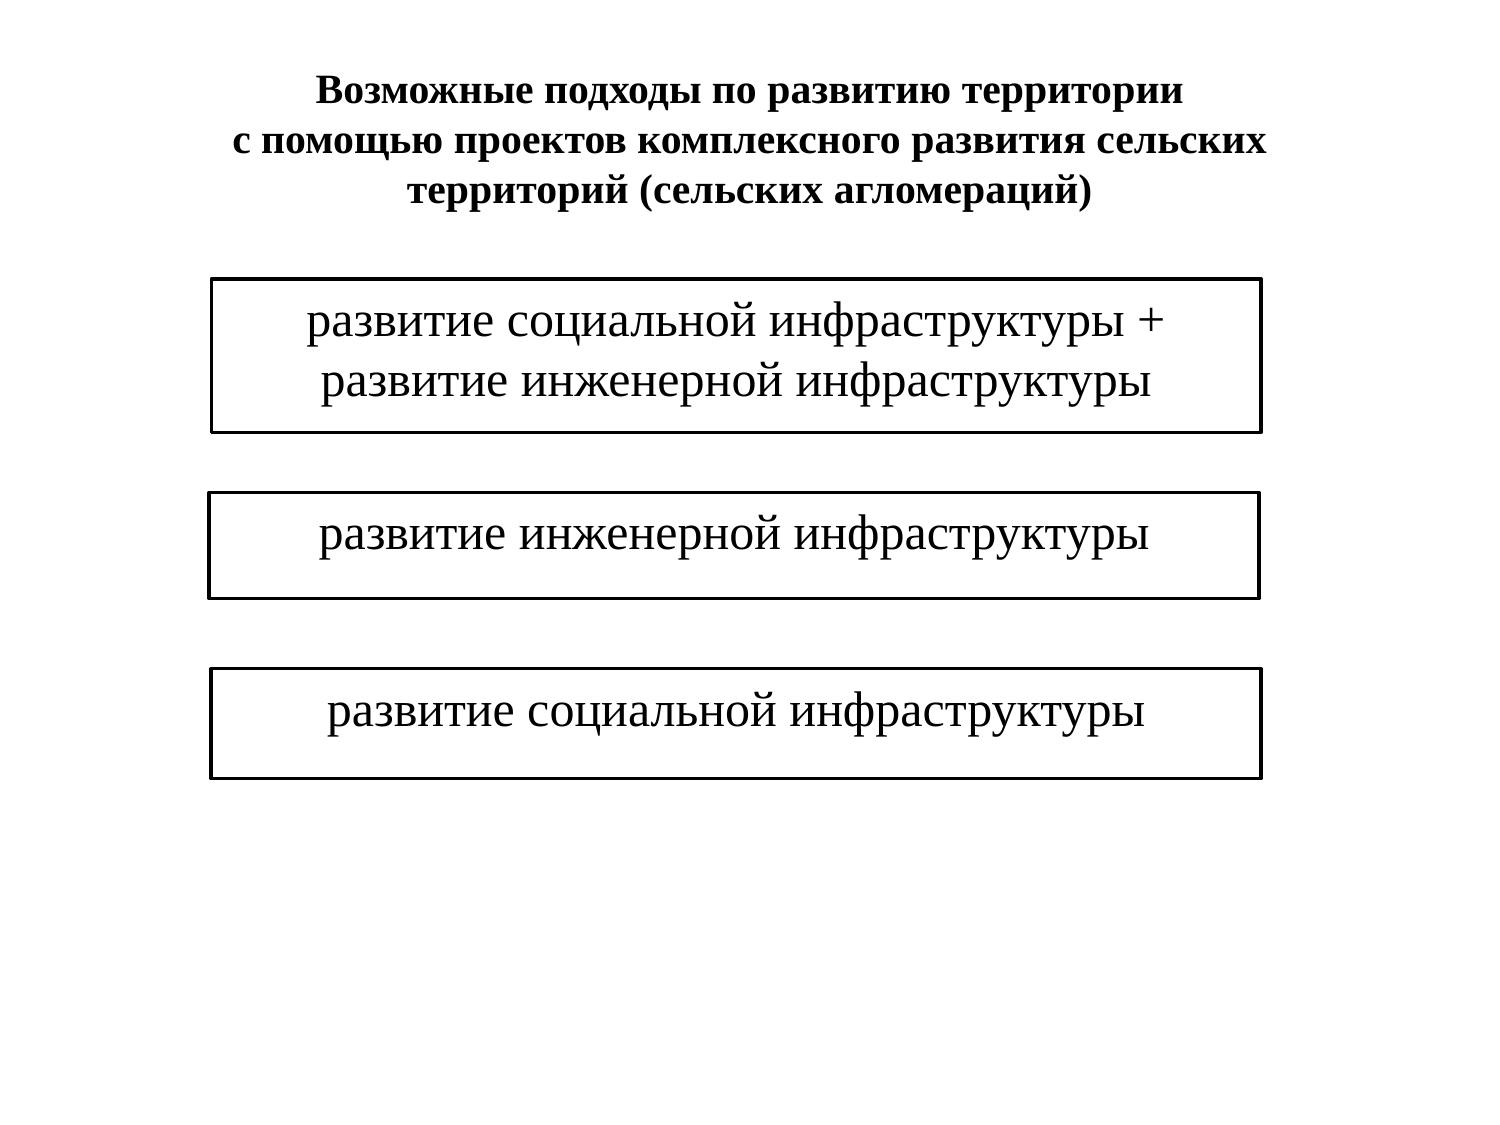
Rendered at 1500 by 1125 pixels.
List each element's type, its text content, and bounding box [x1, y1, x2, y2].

text_box развитие инженерной инфраструктуры [209, 492, 1259, 599]
text_box развитие социальной инфраструктуры [211, 668, 1262, 779]
title Возможные подходы по развитию территории с помощью проектов комплексного развития сельских территорий (сельских агломераций) [112, 54, 1388, 232]
subtitle развитие социальной инфраструктуры + развитие инженерной инфраструктуры [211, 278, 1262, 433]
